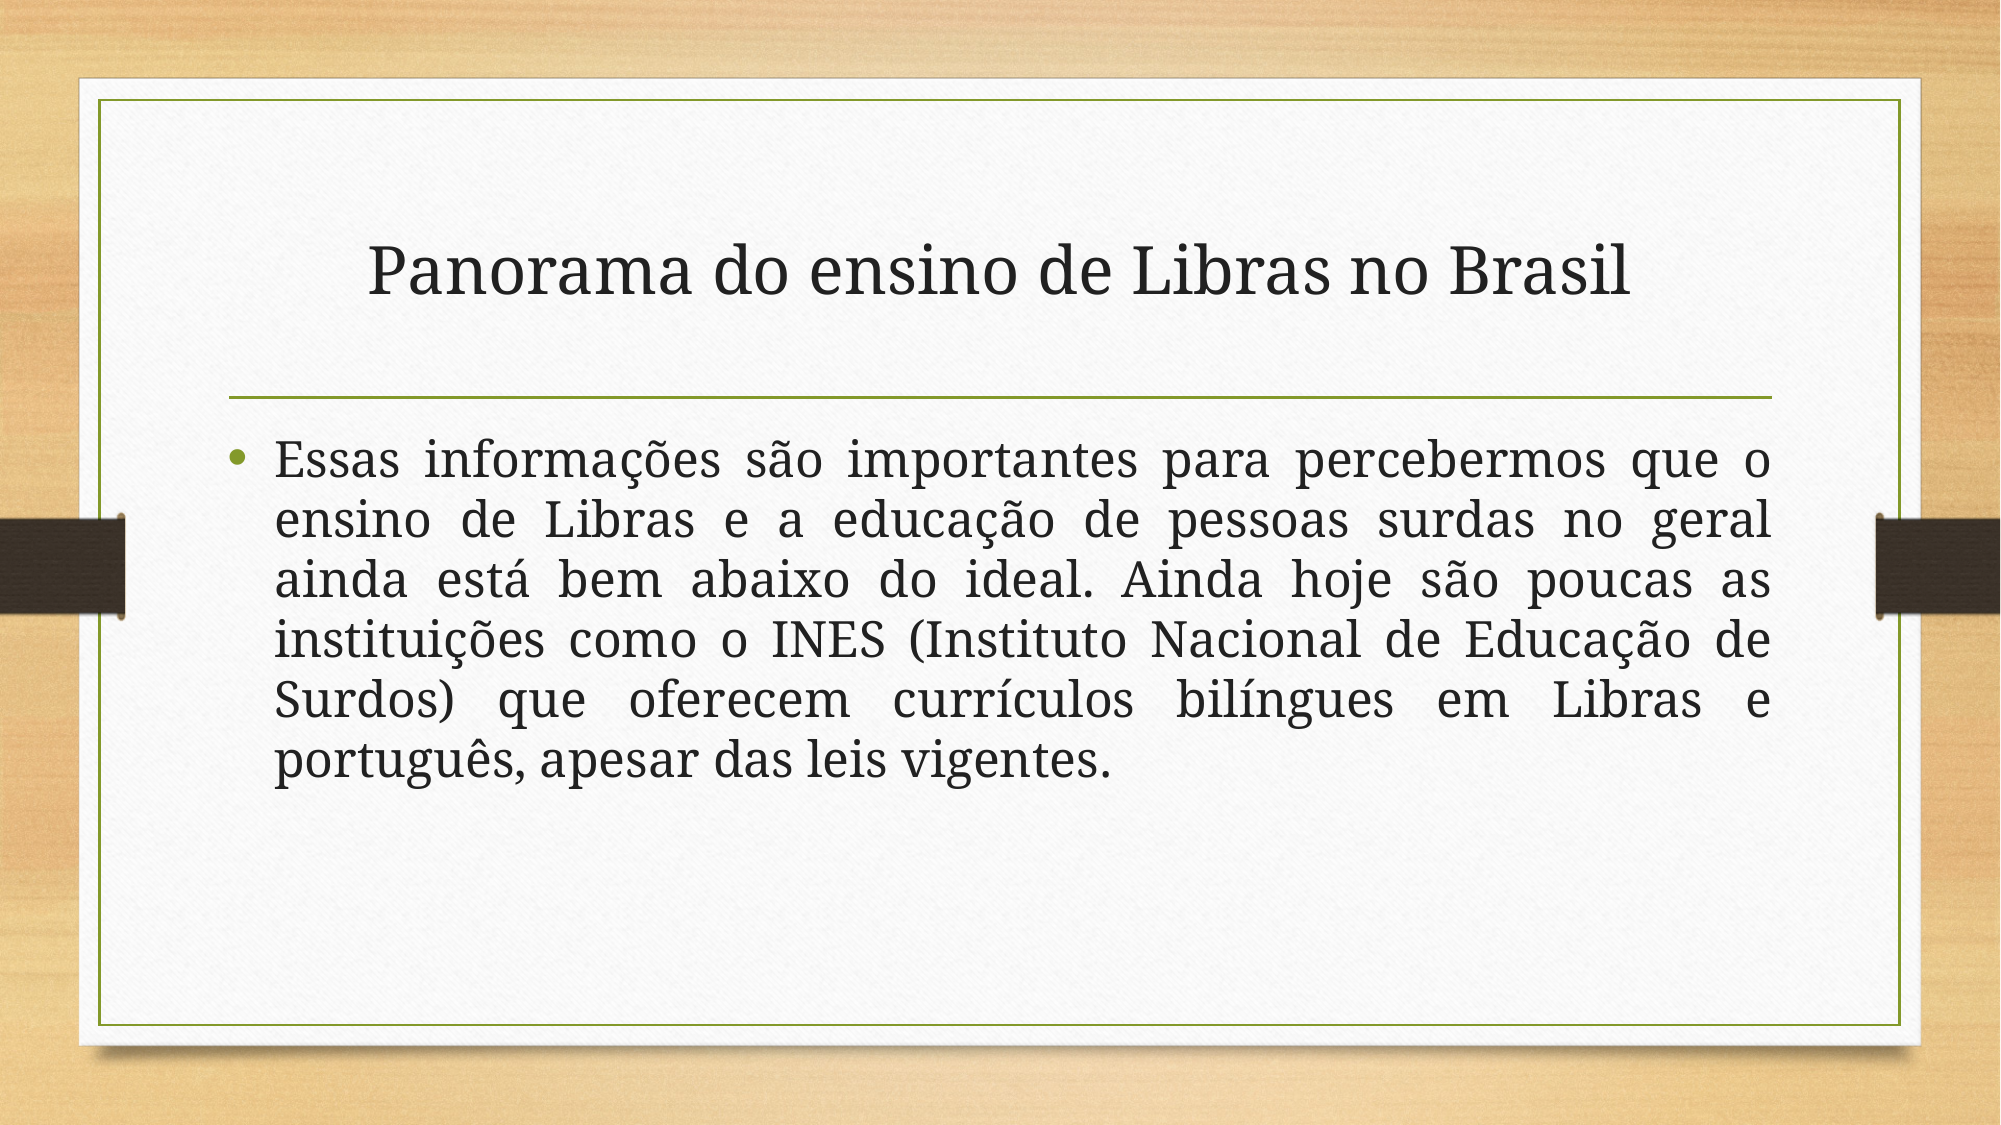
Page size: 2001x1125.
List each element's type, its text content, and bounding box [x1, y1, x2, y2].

picture [0, 0, 2001, 1125]
title Panorama do ensino de Libras no Brasil [212, 161, 1788, 375]
list Essas informações são importantes para percebermos que o ensino de Libras e a educação de pessoas surdas no geral ainda está bem abaixo do ideal. Ainda hoje são poucas as instituições como o INES (Instituto Nacional de Educação de Surdos) que oferecem currículos bilíngues em Libras e português, apesar das leis vigentes. [212, 419, 1788, 964]
